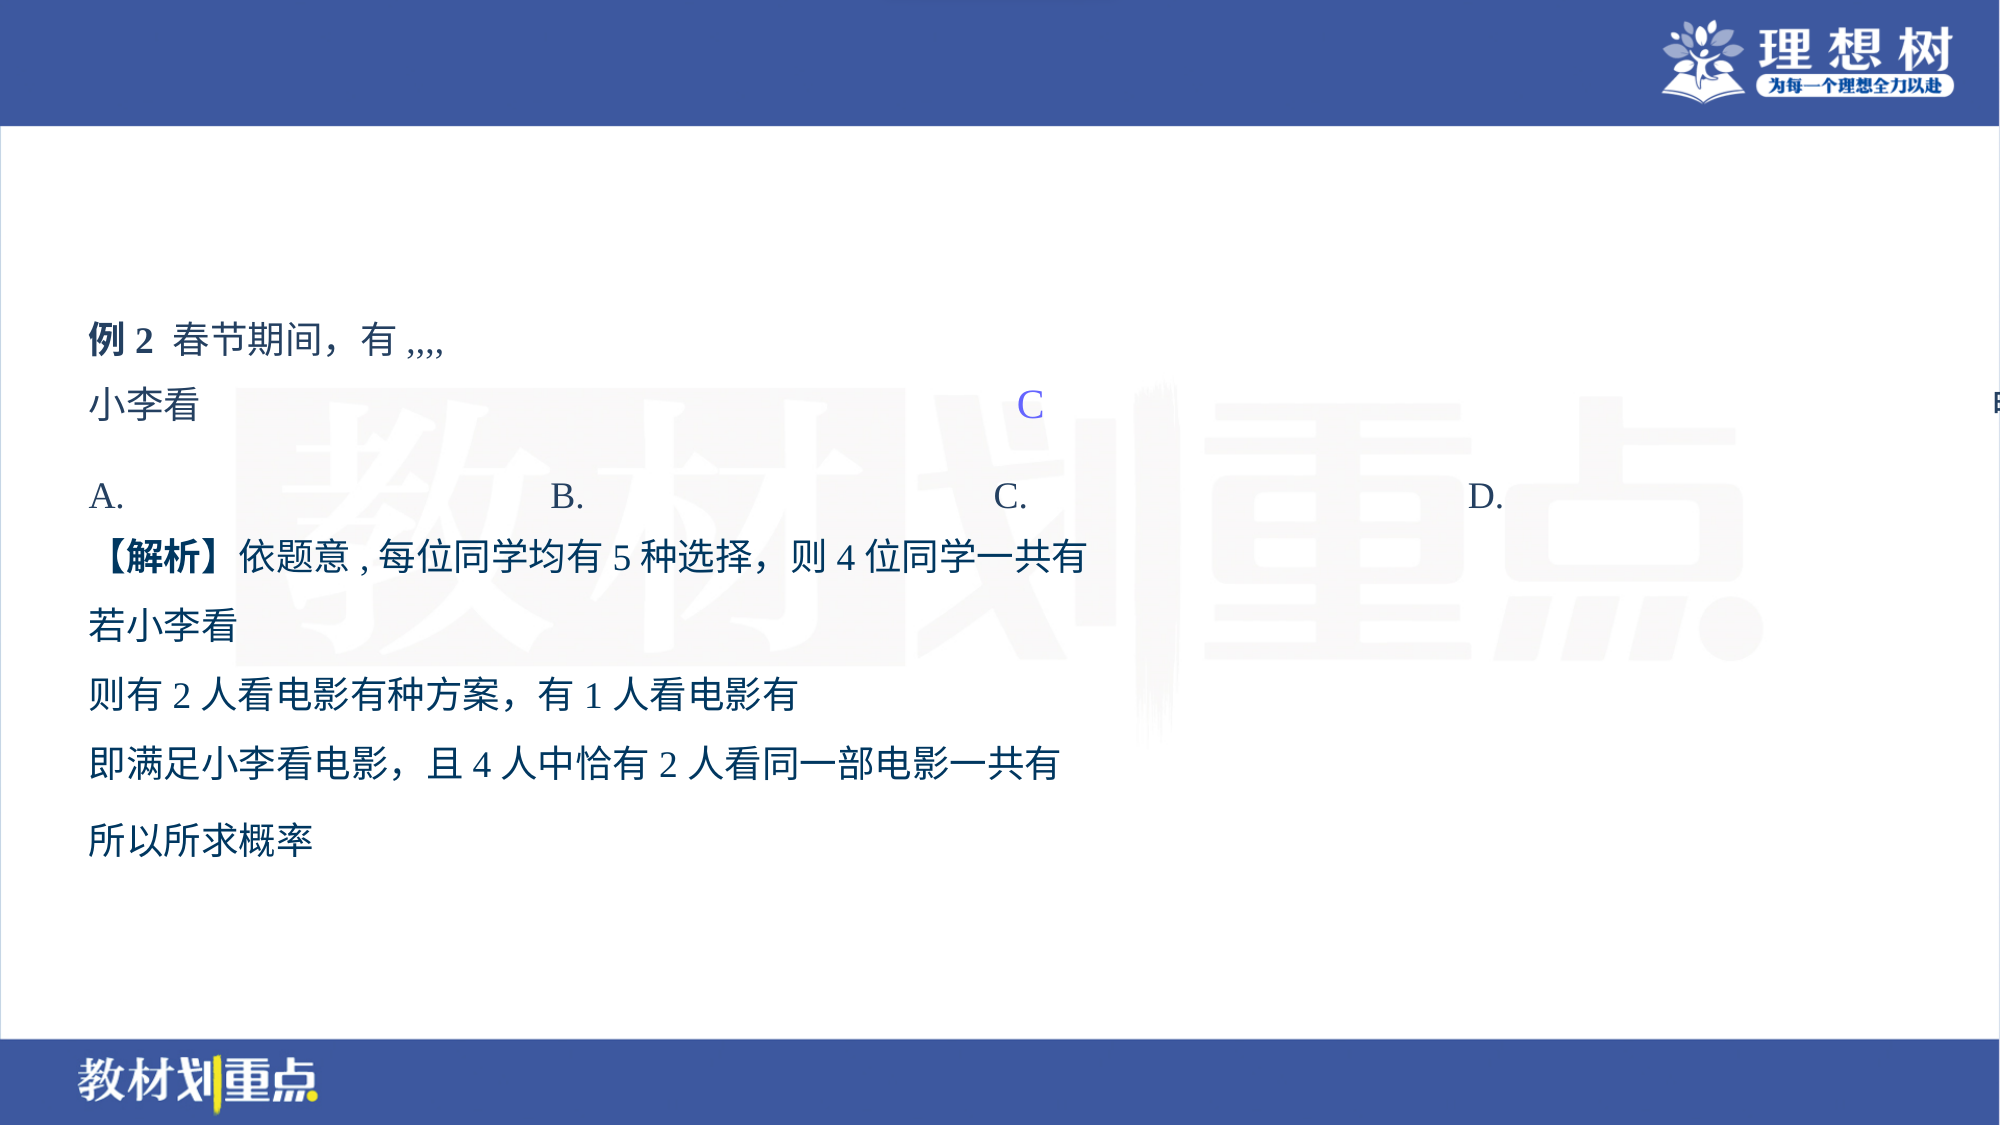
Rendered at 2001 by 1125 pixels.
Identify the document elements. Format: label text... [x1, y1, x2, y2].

text_box C [1001, 374, 1060, 425]
picture [0, 0, 2000, 1125]
